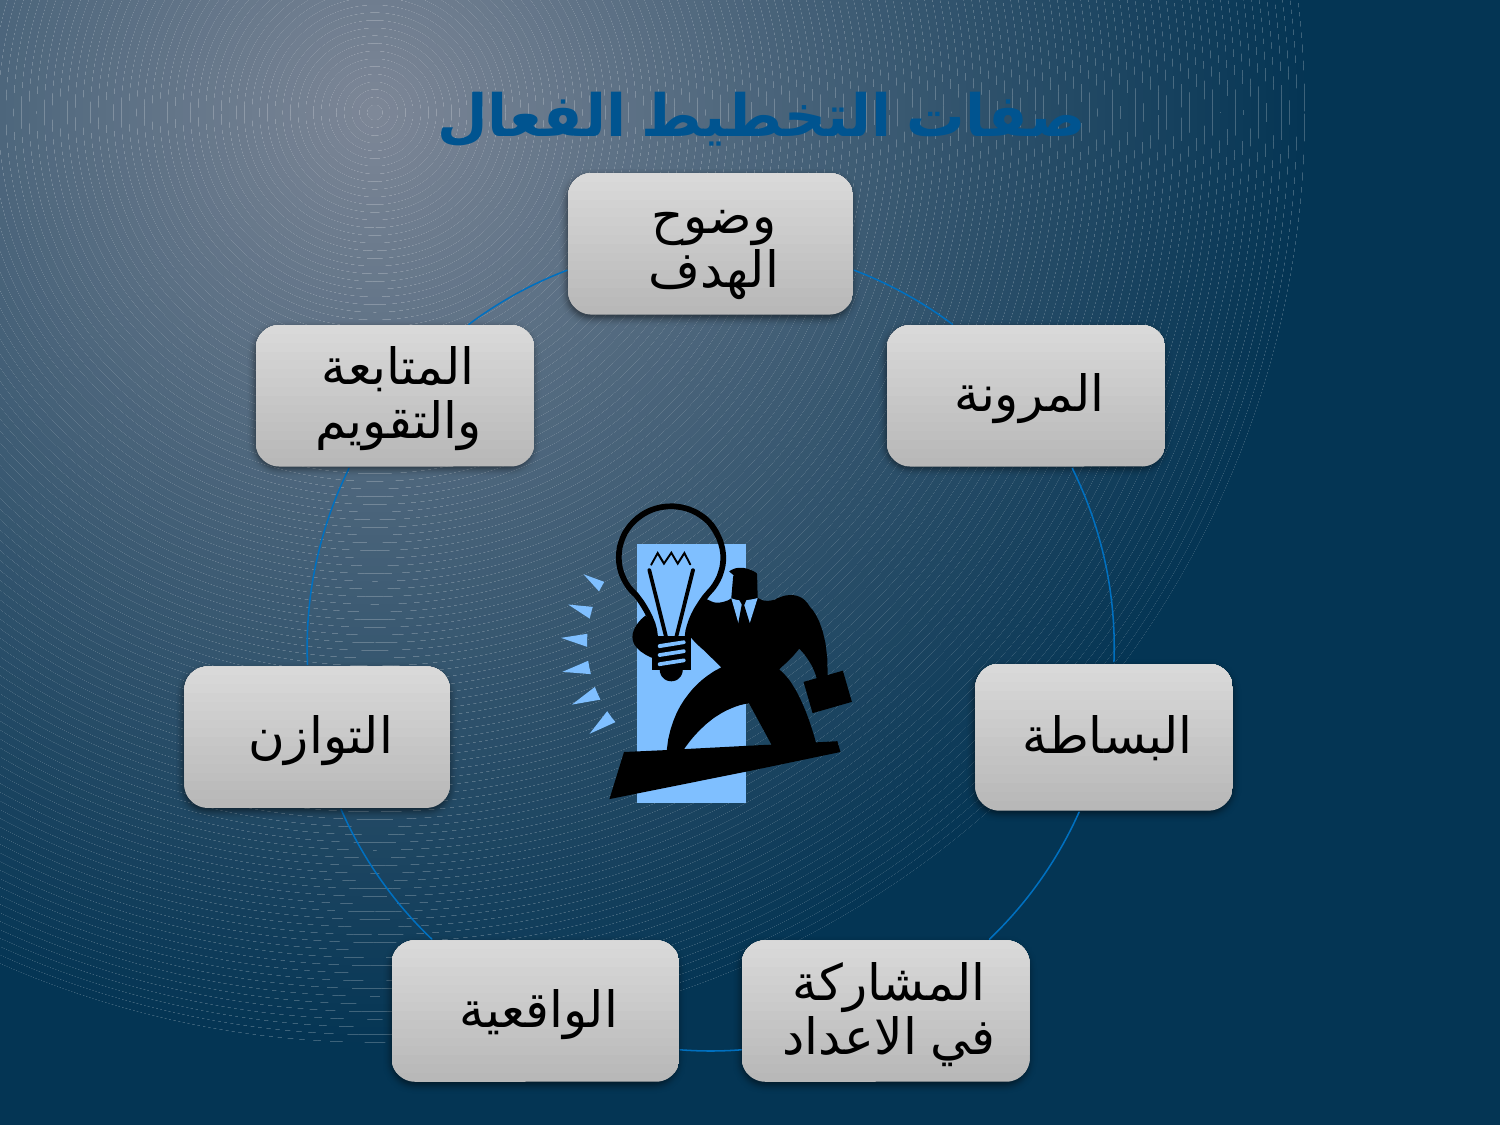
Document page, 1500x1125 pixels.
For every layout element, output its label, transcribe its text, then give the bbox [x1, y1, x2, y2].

title صفات التخطيط الفعال [301, 1, 1223, 169]
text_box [17, 172, 1400, 1083]
